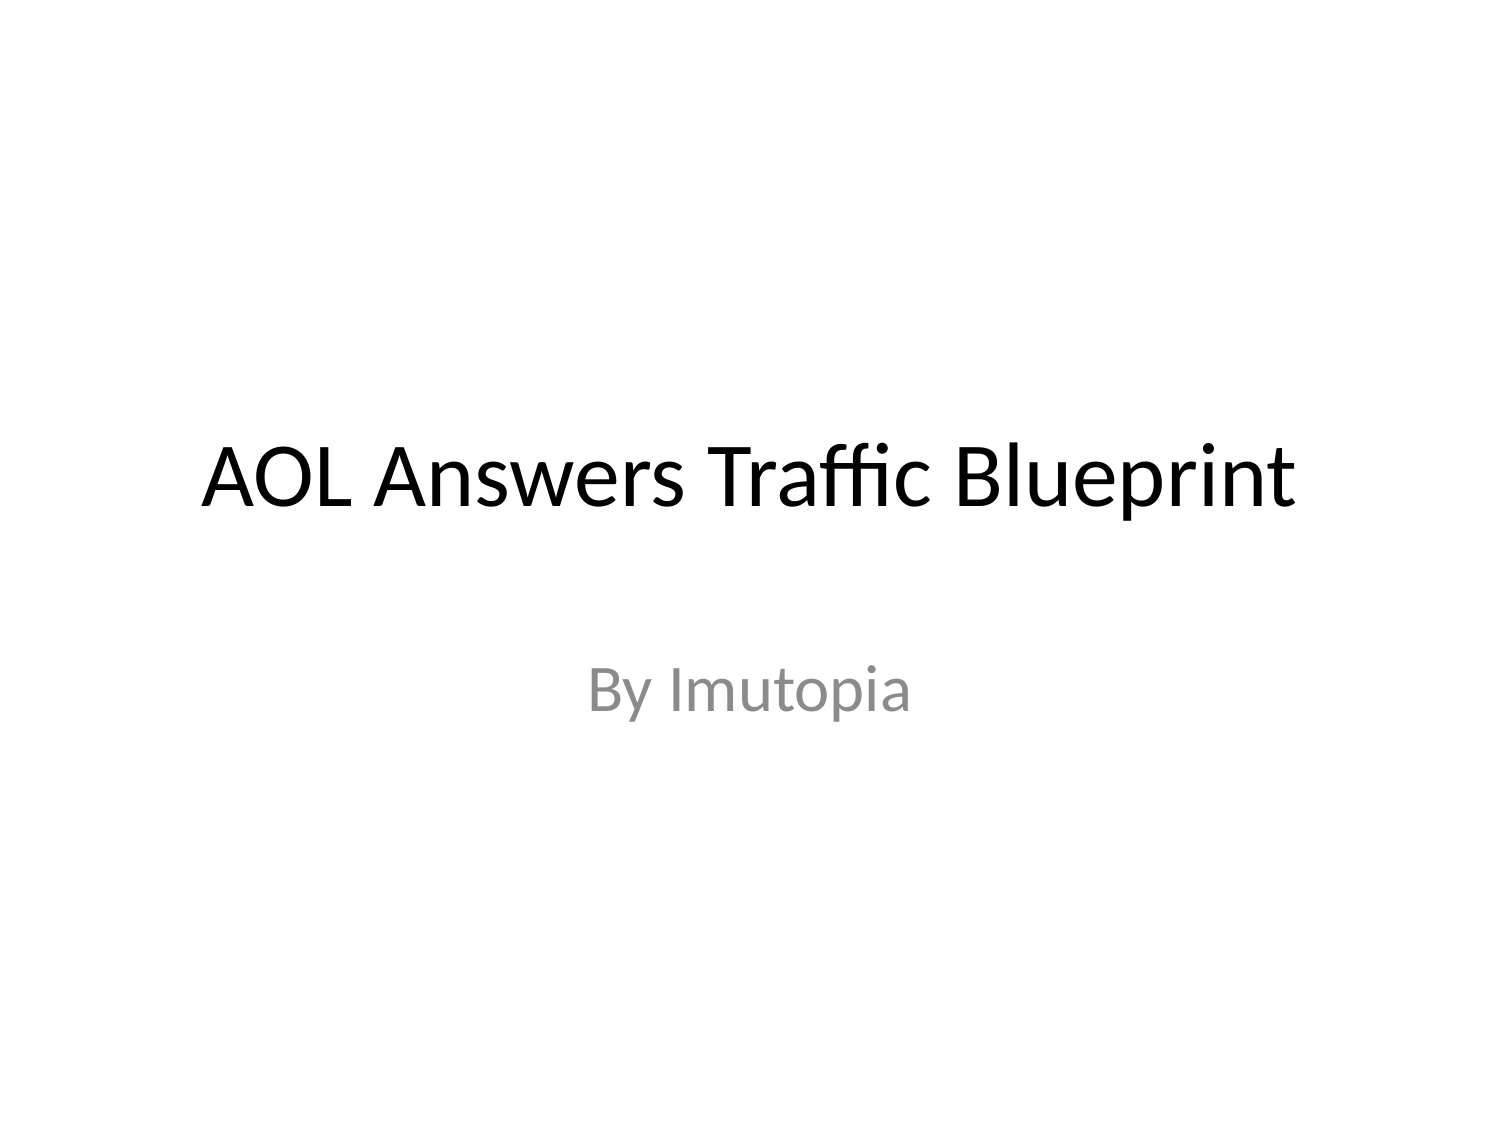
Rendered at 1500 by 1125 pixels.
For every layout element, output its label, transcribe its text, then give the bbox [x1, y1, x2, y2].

subtitle By Imutopia [225, 637, 1275, 925]
title AOL Answers Traffic Blueprint [112, 349, 1388, 591]
